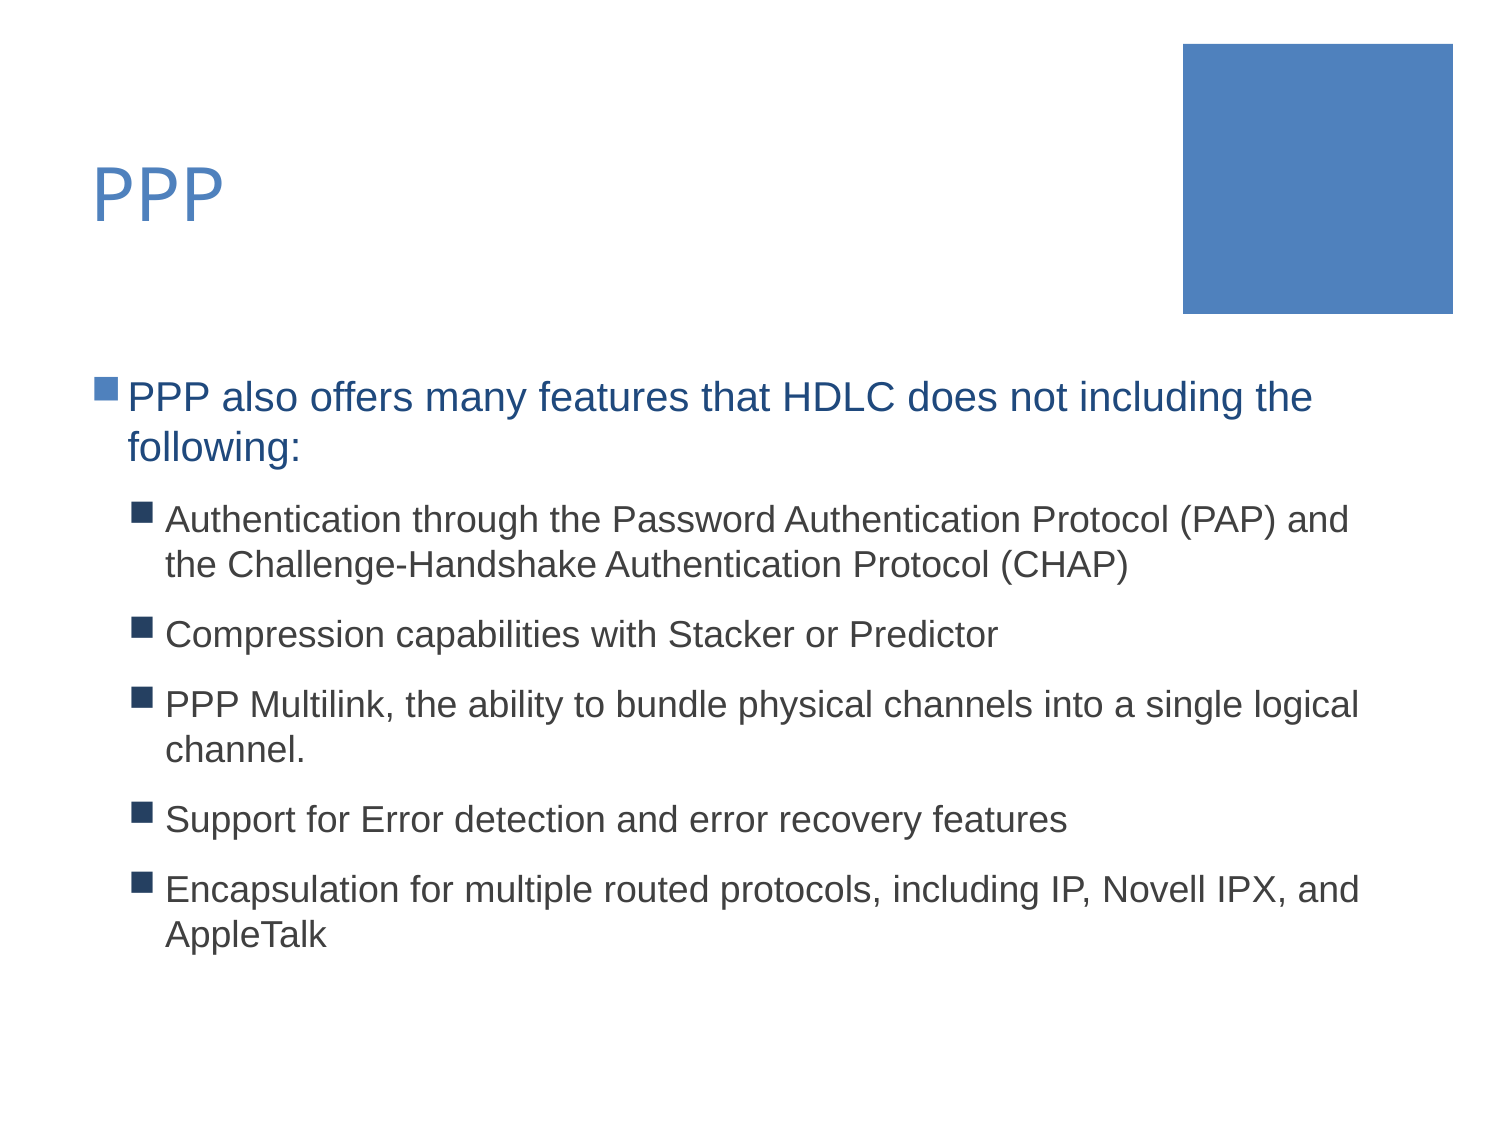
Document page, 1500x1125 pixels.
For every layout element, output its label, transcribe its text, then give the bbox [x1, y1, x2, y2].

title PPP [75, 56, 1143, 244]
list PPP also offers many features that HDLC does not including the following: Authentication through the Password Authentication Protocol (PAP) and the Challenge-Handshake Authentication Protocol (CHAP) Compression capabilities with Stacker or Predictor PPP Multilink, the ability to bundle physical channels into a single logical channel. Support for Error detection and error recovery features Encapsulation for multiple routed protocols, including IP, Novell IPX, and AppleTalk [75, 362, 1388, 1005]
